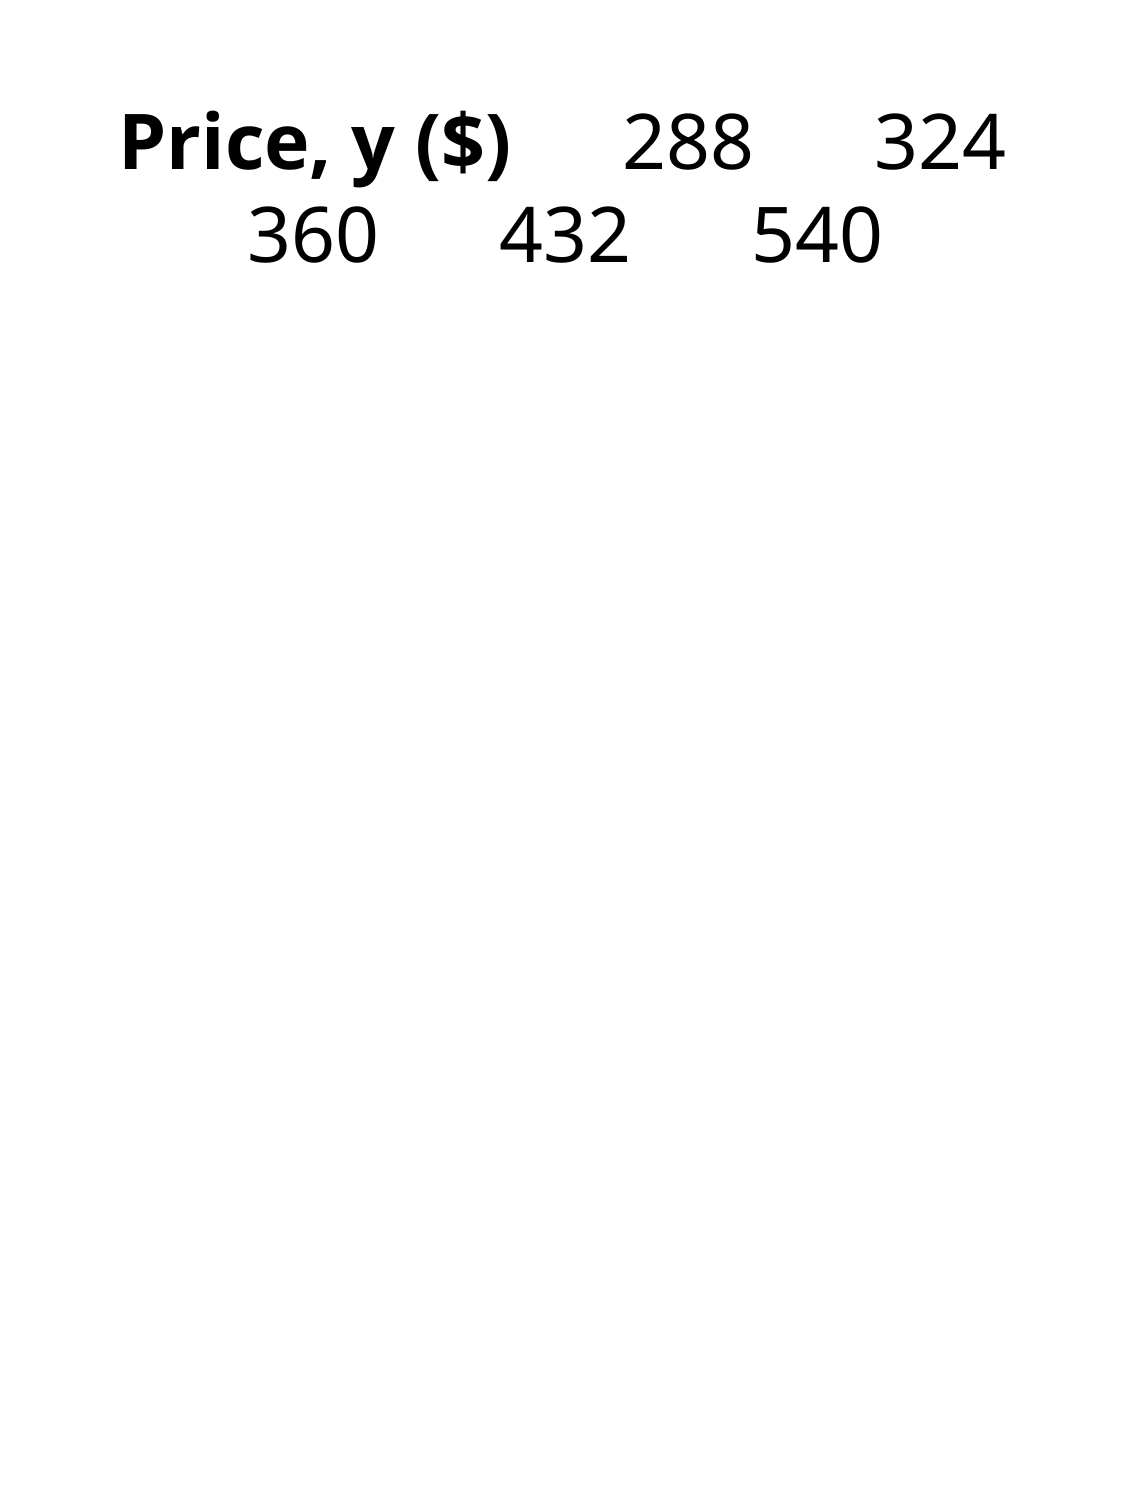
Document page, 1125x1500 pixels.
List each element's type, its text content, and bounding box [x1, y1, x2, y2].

title Price, y ($) 288 324 360 432 540 [56, 60, 1069, 310]
